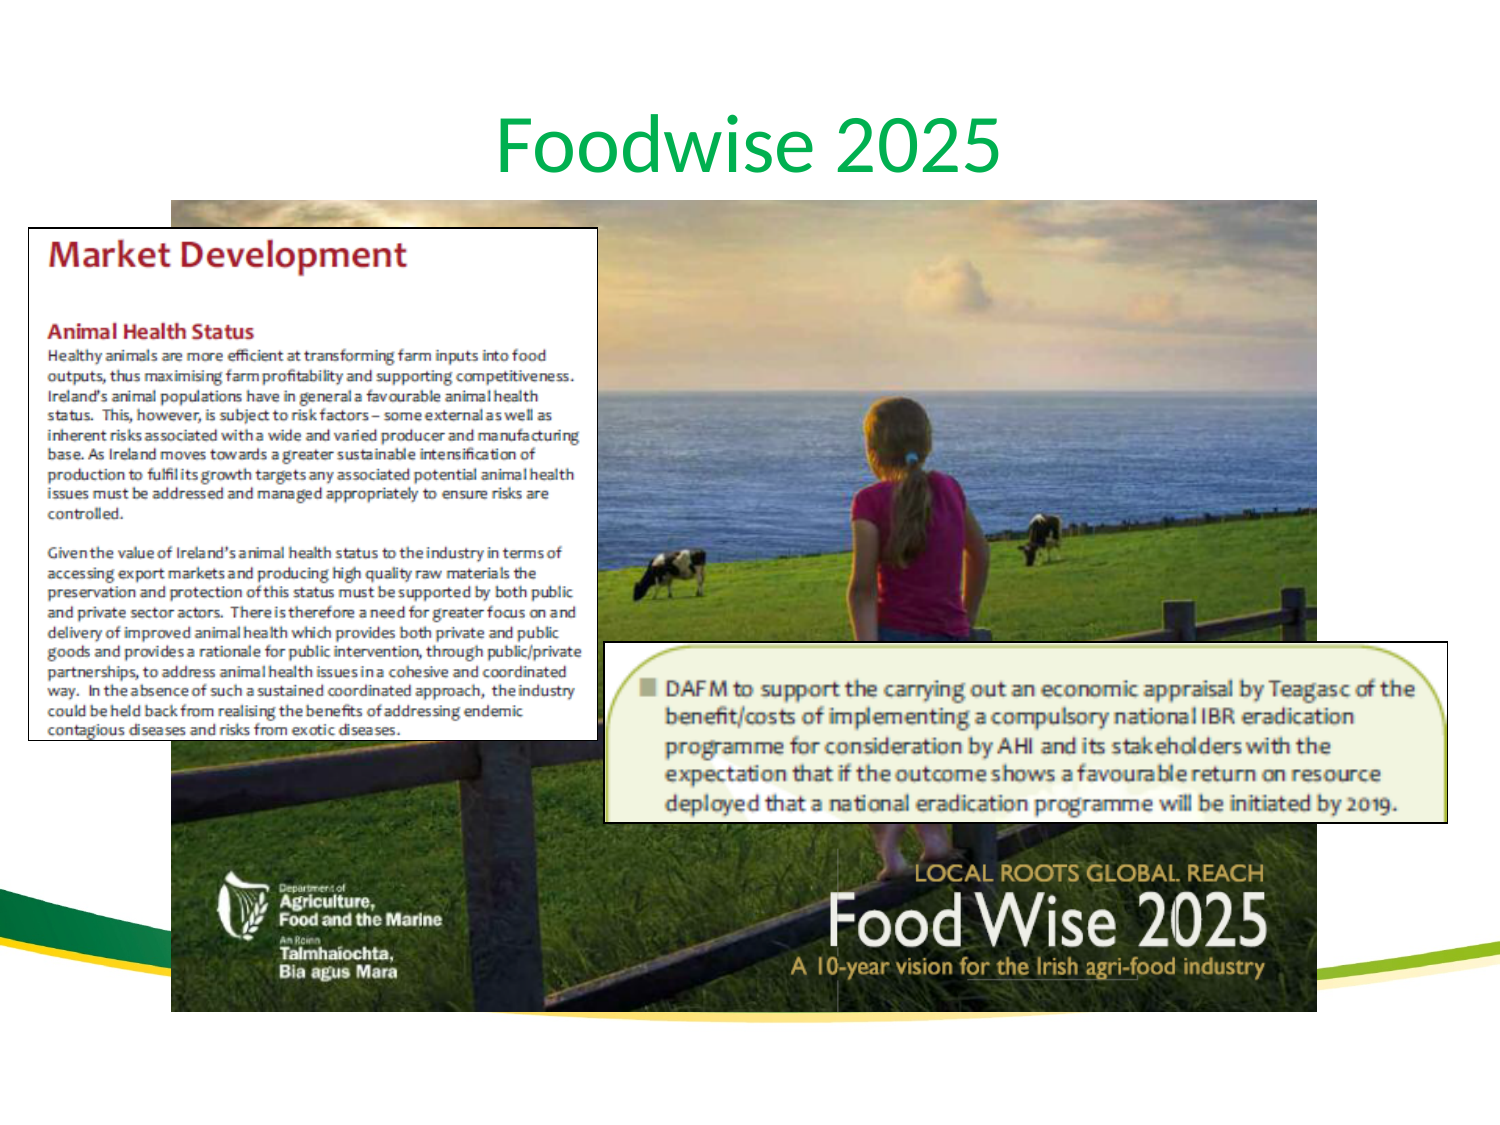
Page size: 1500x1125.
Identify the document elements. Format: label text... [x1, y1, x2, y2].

picture [0, 200, 1500, 1125]
title Foodwise 2025 [75, 45, 1425, 233]
